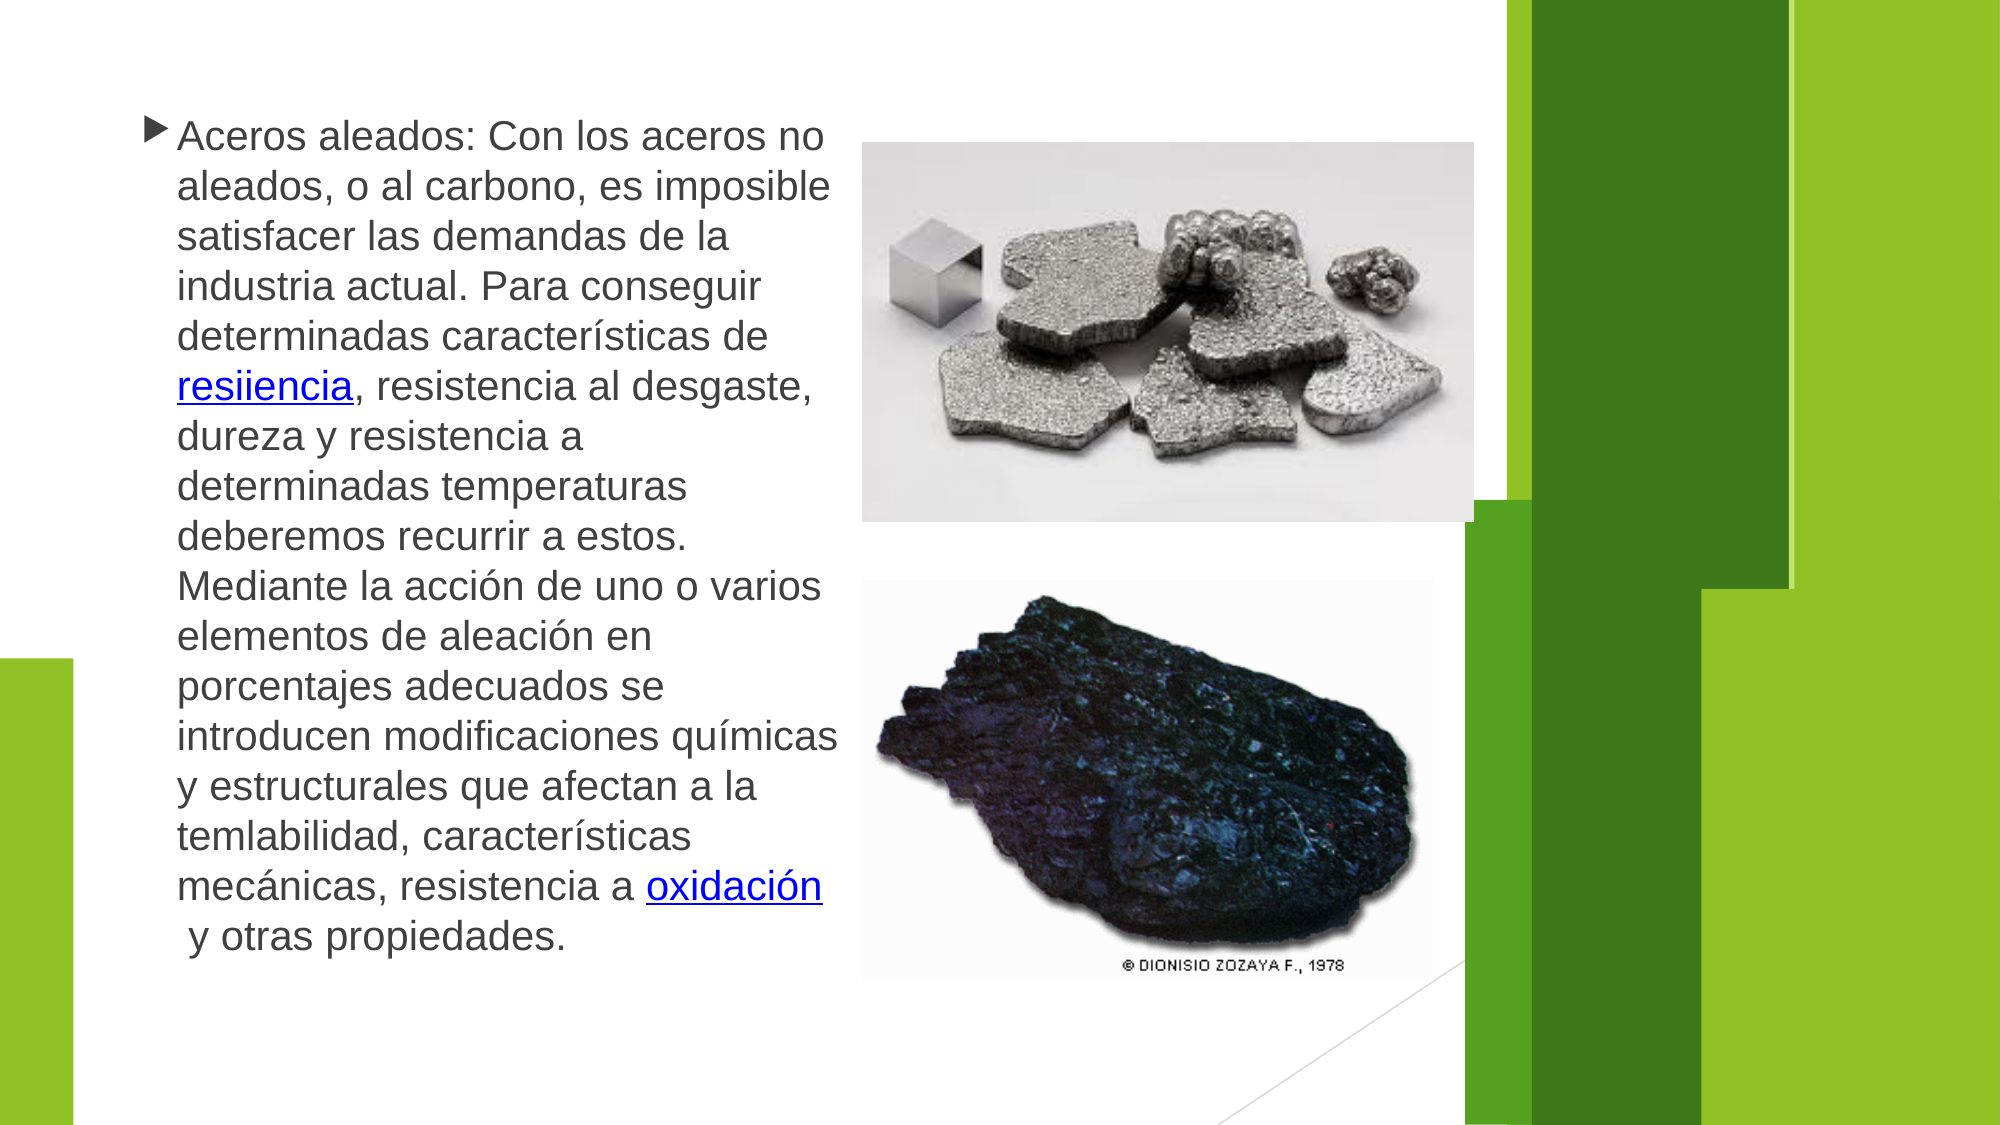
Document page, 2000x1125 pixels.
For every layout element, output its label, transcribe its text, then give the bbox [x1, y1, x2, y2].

text_box Aceros aleados: Con los aceros no aleados, o al carbono, es imposible satisfacer las demandas de la industria actual. Para conseguir determinadas características de resiiencia, resistencia al desgaste, dureza y resistencia a determinadas temperaturas deberemos recurrir a estos. Mediante la acción de uno o varios elementos de aleación en porcentajes adecuados se introducen modificaciones químicas y estructurales que afectan a la temlabilidad, características mecánicas, resistencia a oxidación y otras propiedades. [126, 101, 863, 1041]
picture [862, 142, 1474, 522]
picture [862, 580, 1433, 983]
